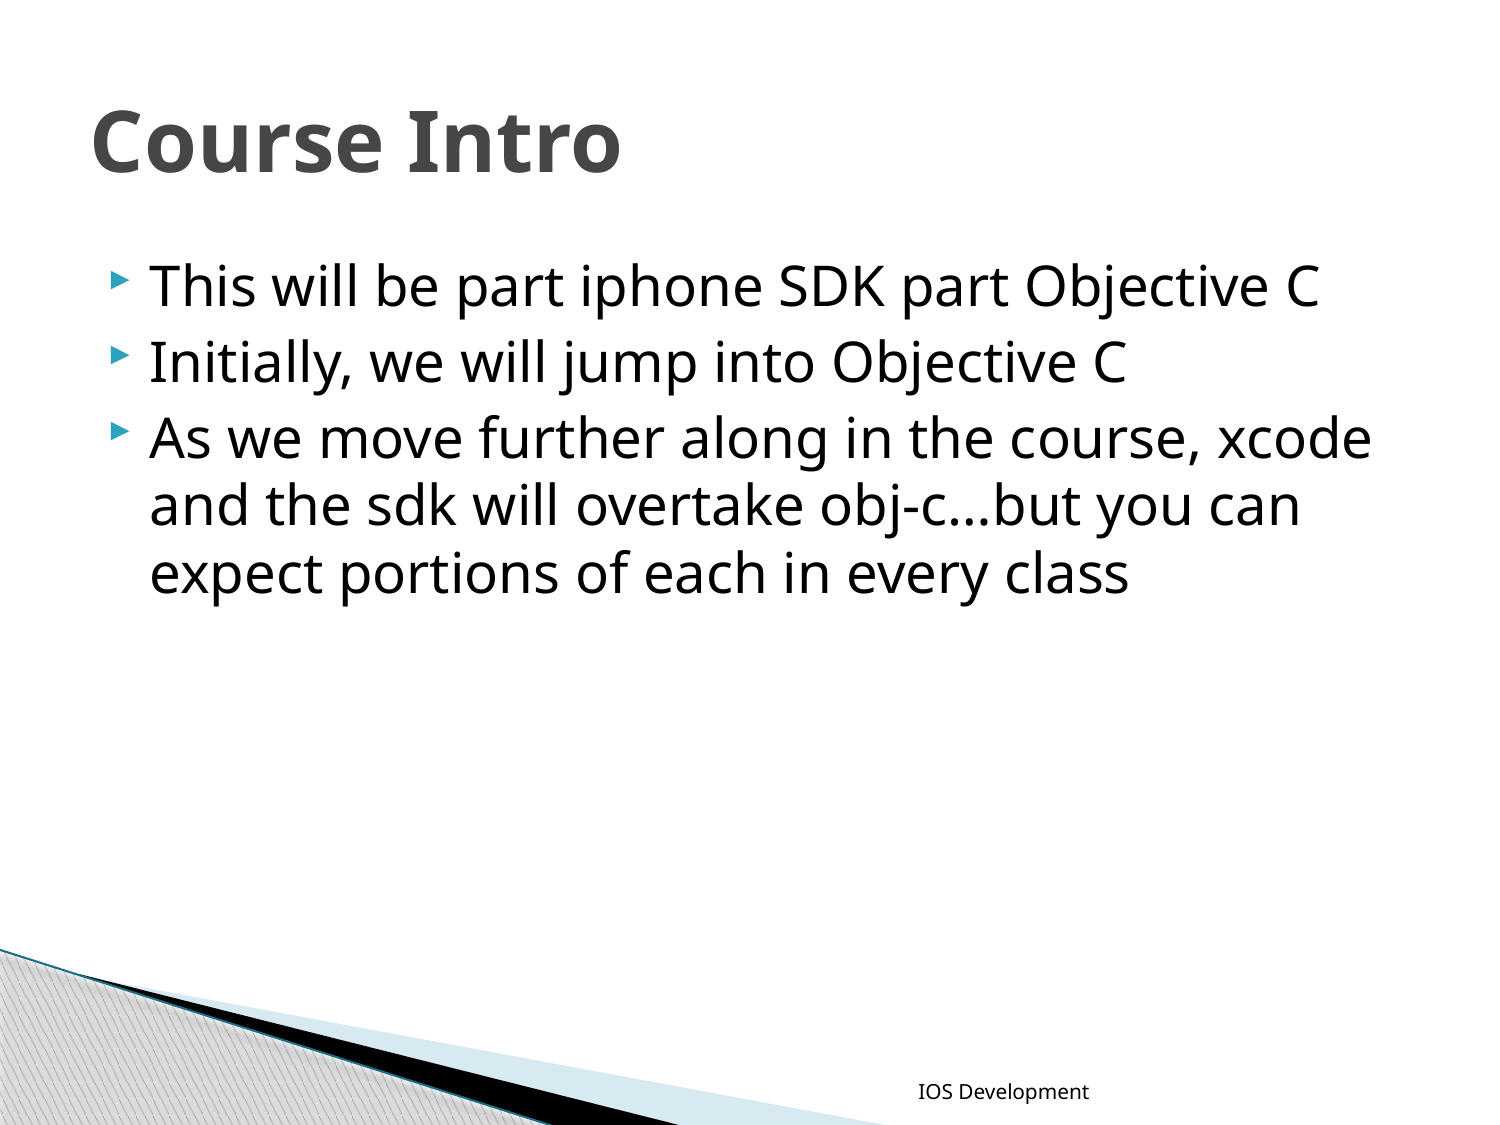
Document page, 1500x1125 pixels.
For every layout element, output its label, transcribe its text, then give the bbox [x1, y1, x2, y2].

footer IOS Development [718, 1051, 1105, 1112]
list This will be part iphone SDK part Objective C Initially, we will jump into Objective C As we move further along in the course, xcode and the sdk will overtake obj-c…but you can expect portions of each in every class [75, 243, 1425, 986]
title Course Intro [75, 45, 1425, 233]
